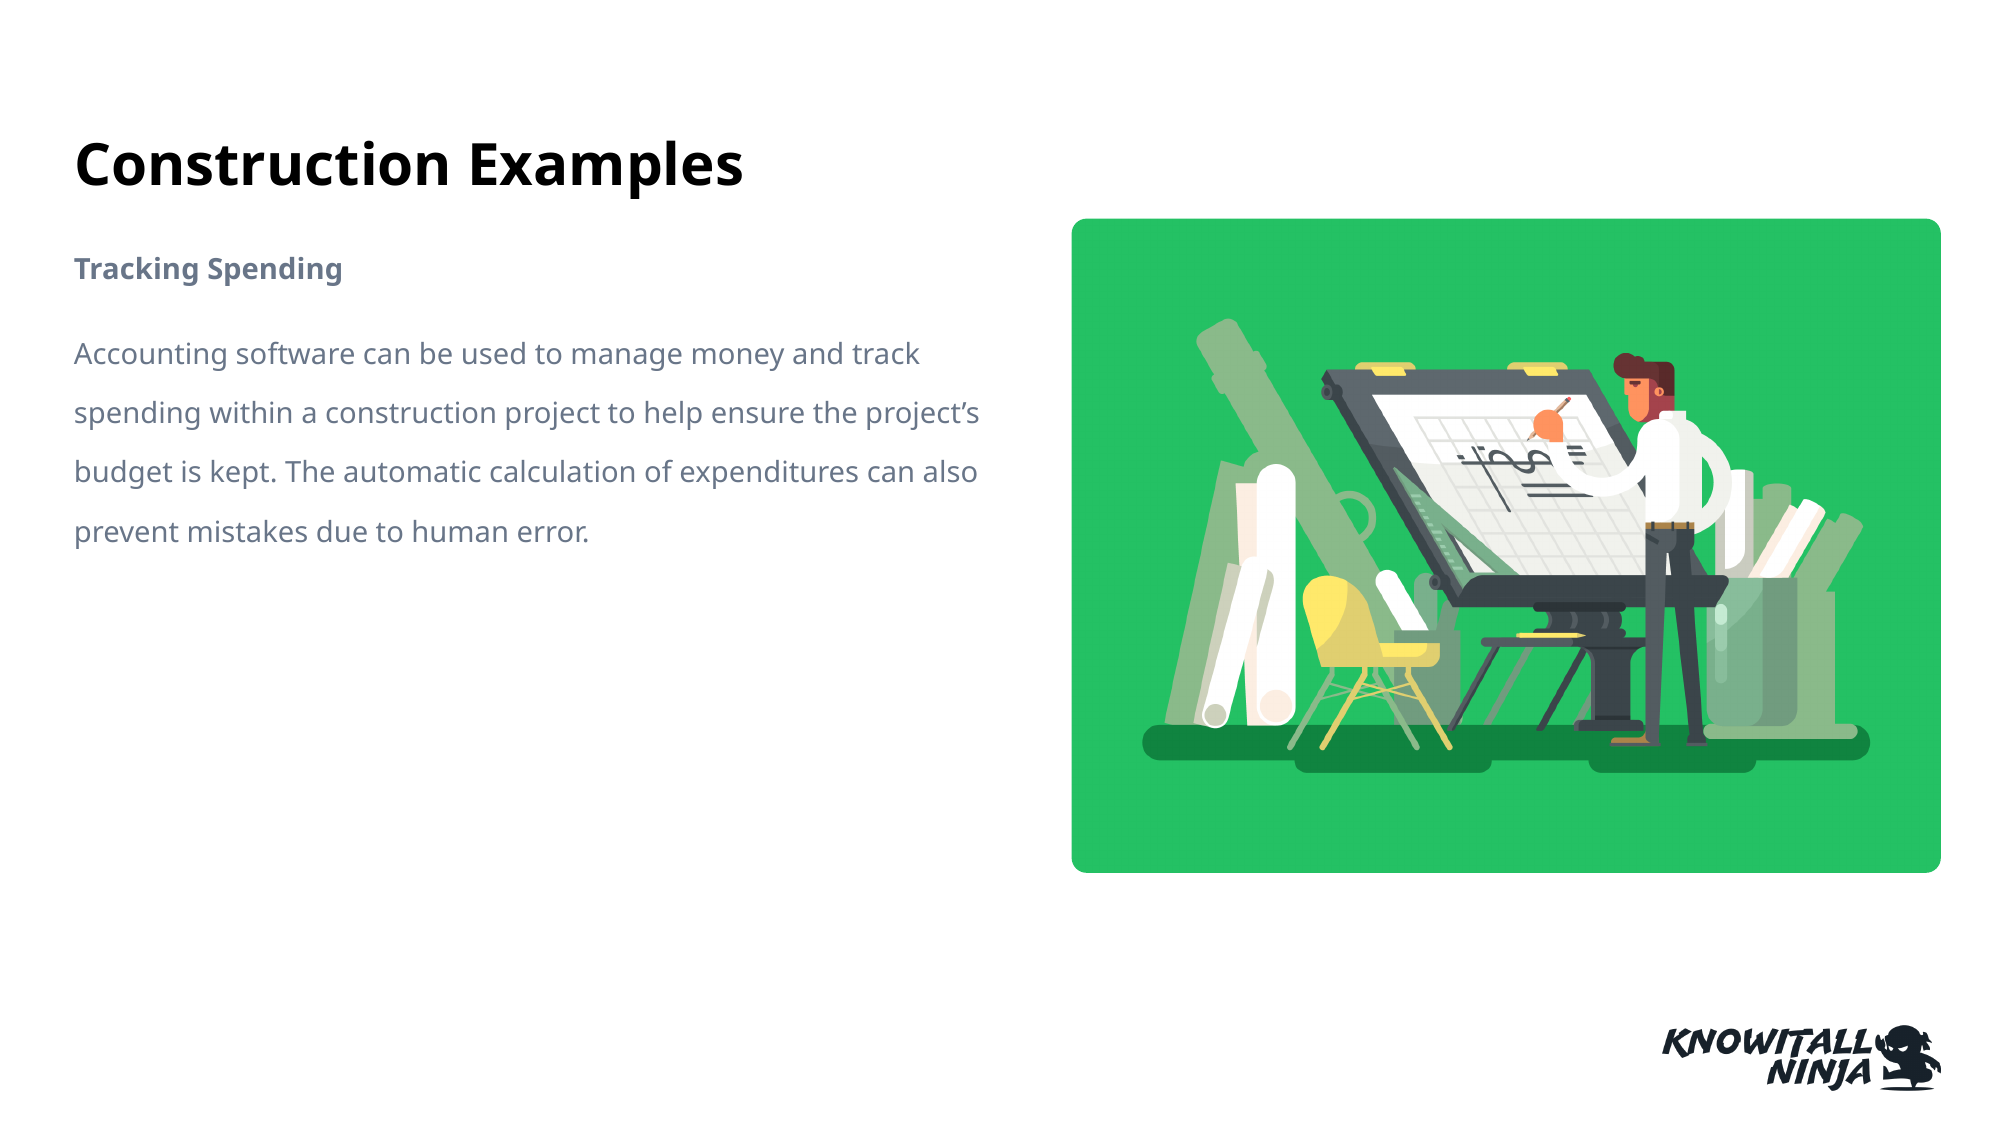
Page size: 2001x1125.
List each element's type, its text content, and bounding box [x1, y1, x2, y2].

title Construction Examples [59, 117, 1000, 206]
picture [1662, 1025, 1941, 1091]
picture [1071, 218, 1942, 874]
list Tracking Spending Accounting software can be used to manage money and track spending within a construction project to help ensure the project’s budget is kept. The automatic calculation of expenditures can also prevent mistakes due to human error. [59, 218, 1000, 1091]
